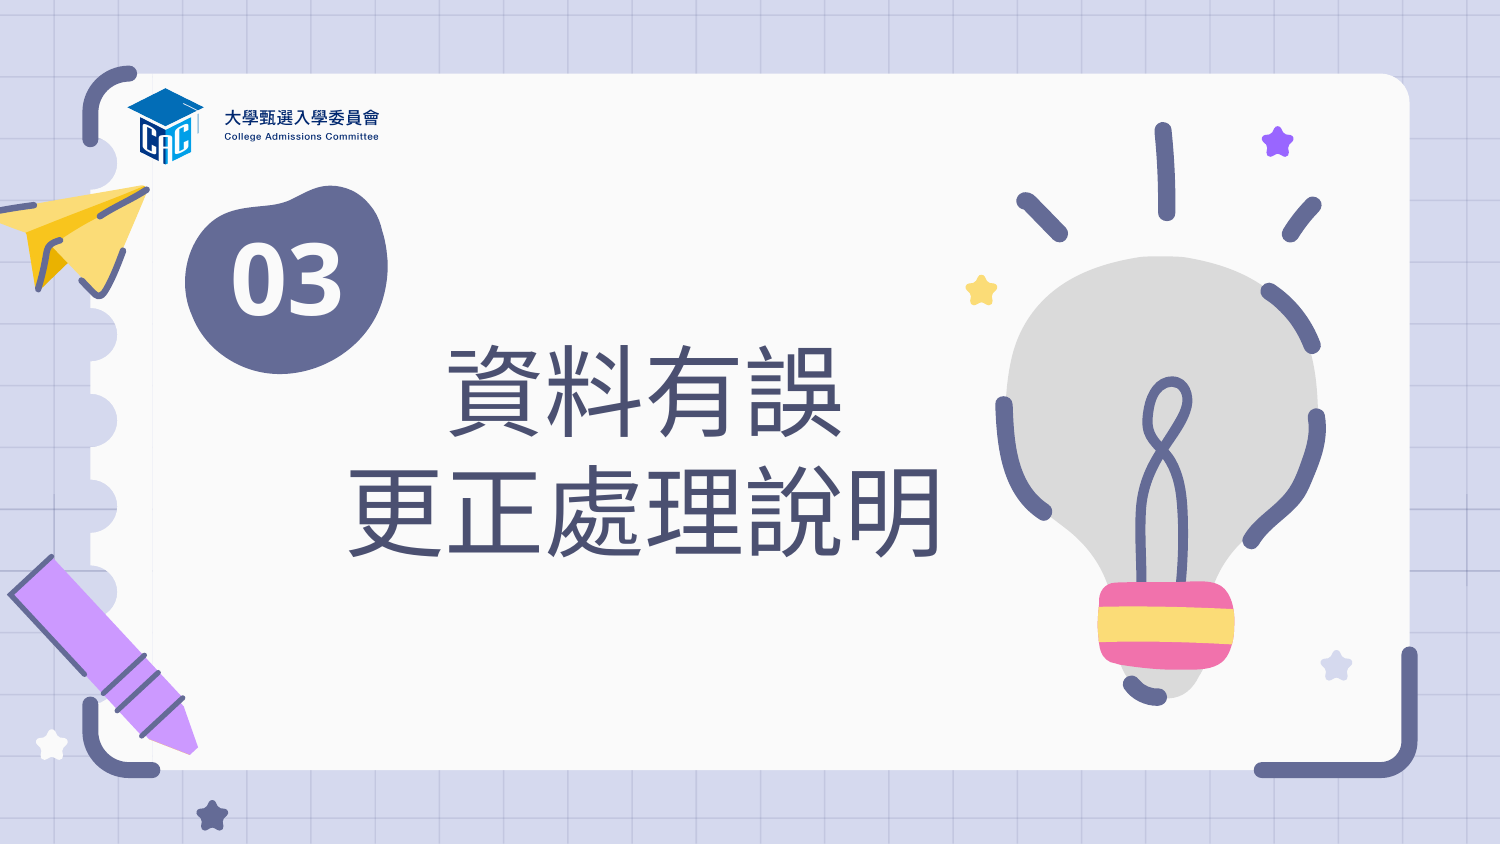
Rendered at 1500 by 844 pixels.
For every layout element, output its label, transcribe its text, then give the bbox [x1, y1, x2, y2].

picture [127, 88, 380, 165]
text_box 03 [198, 208, 376, 343]
text_box 資料有誤 更正處理說明 [319, 243, 970, 657]
